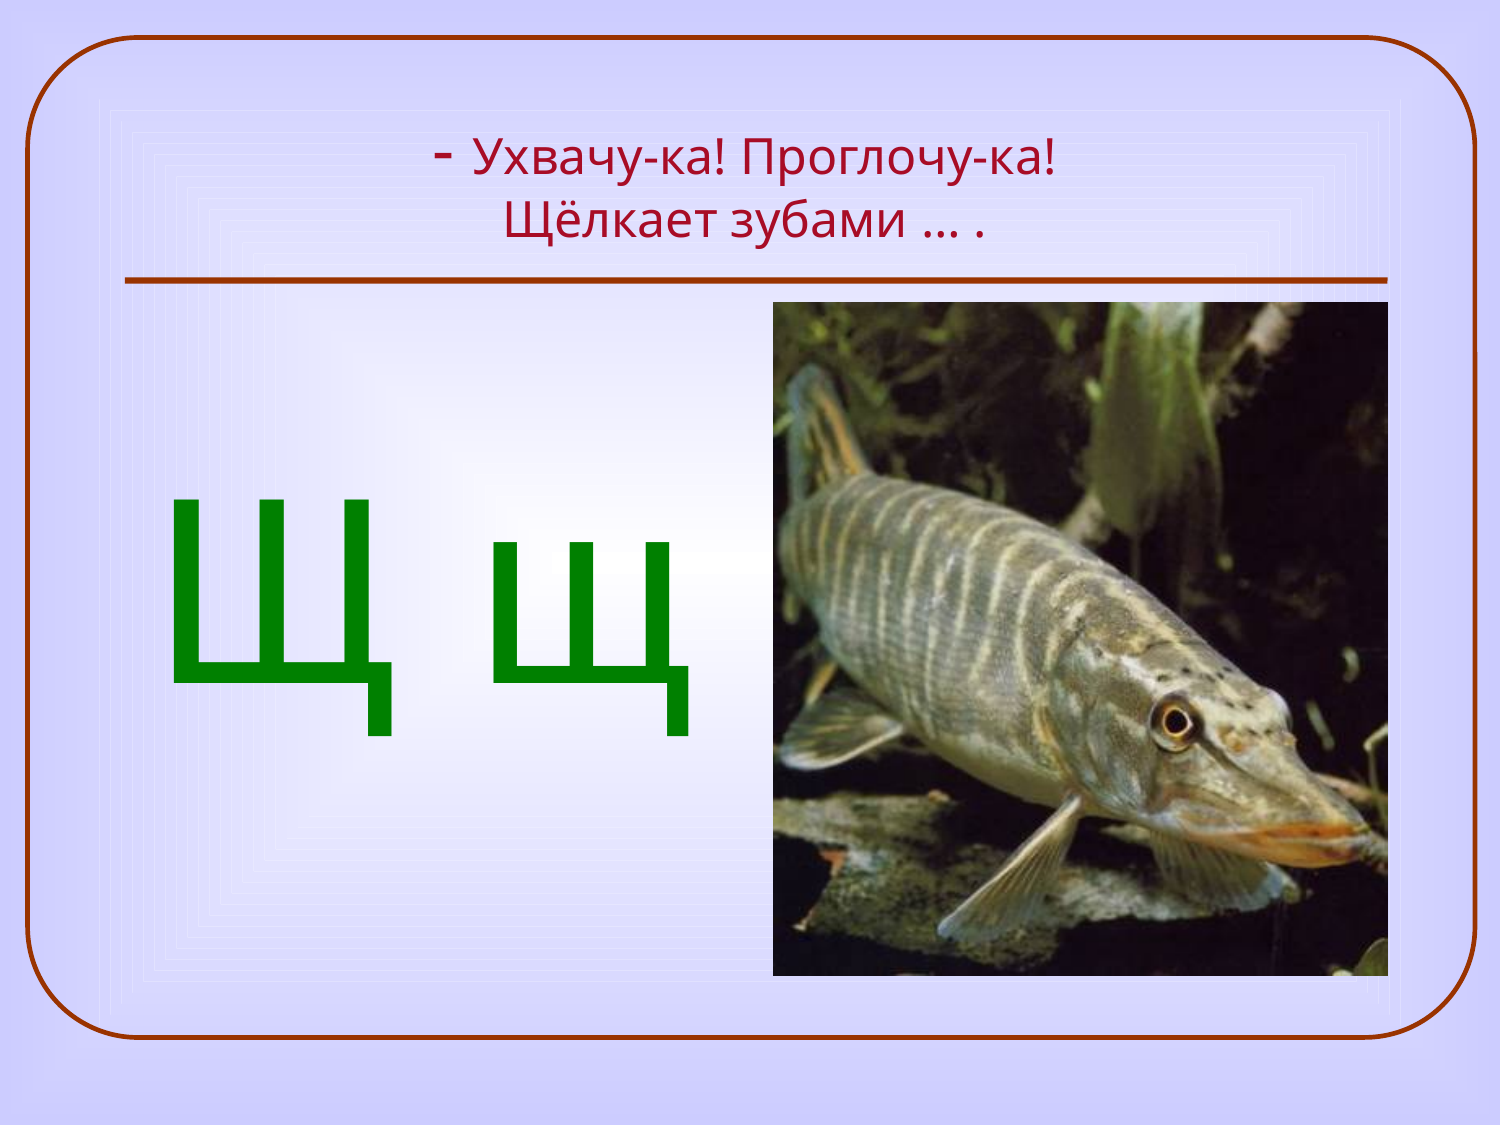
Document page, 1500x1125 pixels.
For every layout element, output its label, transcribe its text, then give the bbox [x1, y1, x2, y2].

title - Ухвачу-ка! Проглочу-ка! Щёлкает зубами … . [124, 87, 1365, 256]
list Щ щ [123, 408, 739, 976]
picture [773, 302, 1388, 977]
